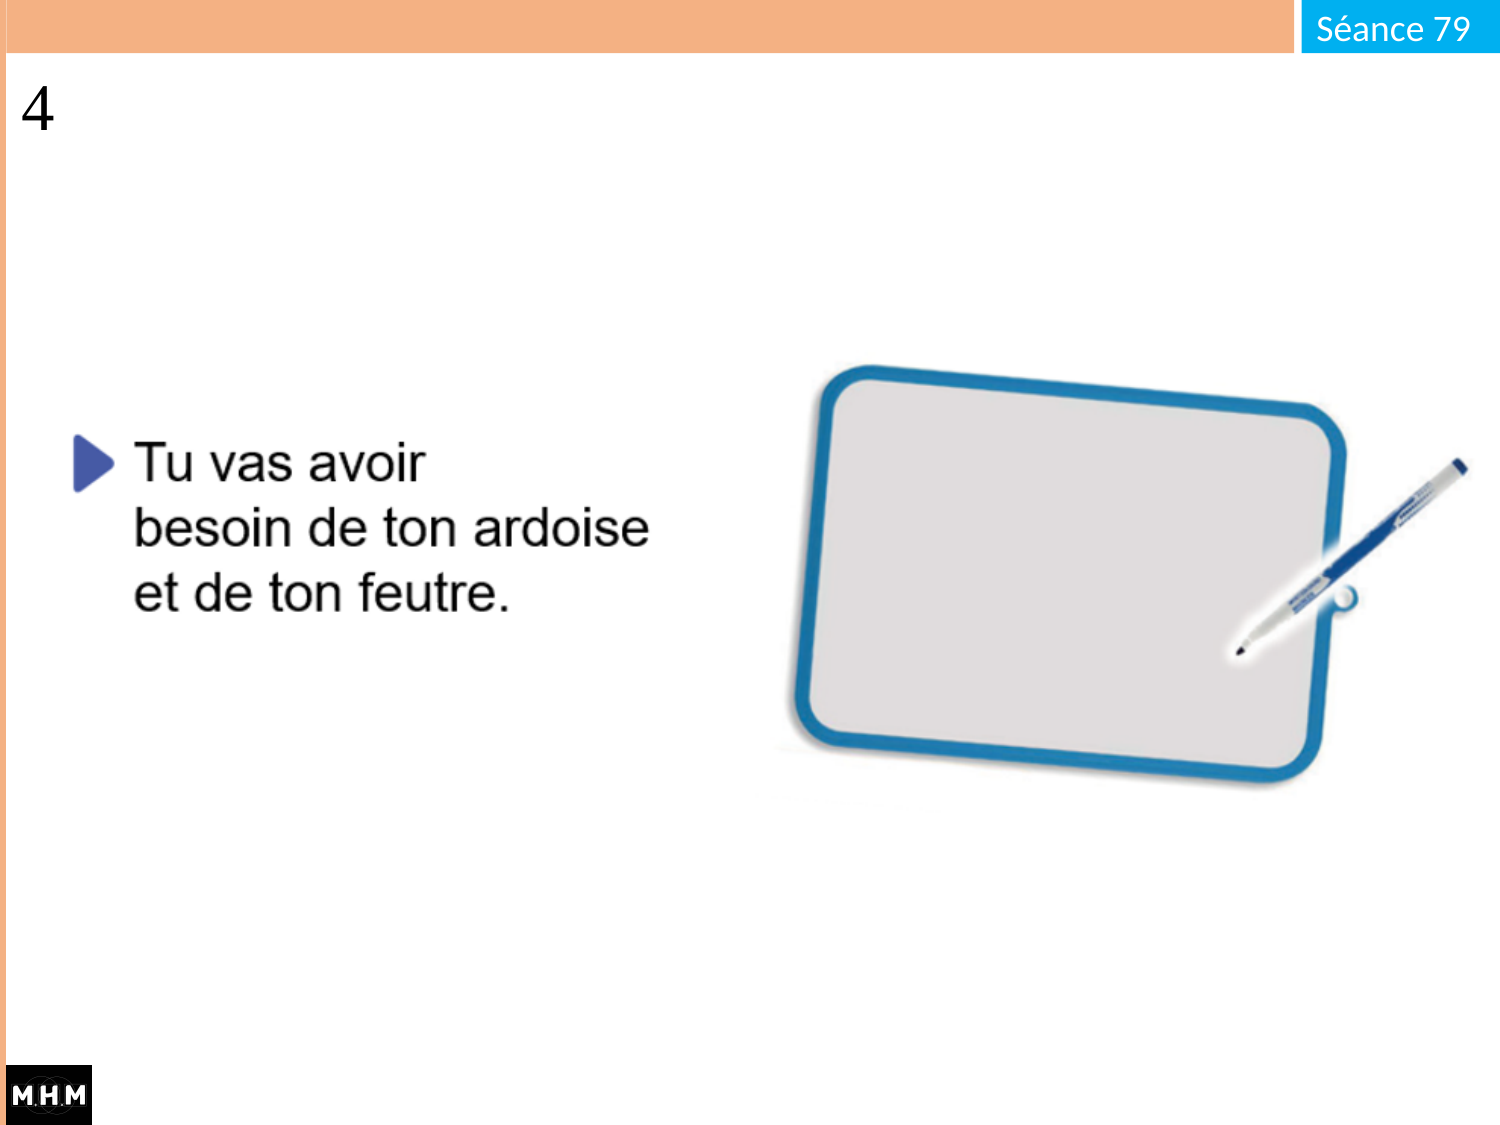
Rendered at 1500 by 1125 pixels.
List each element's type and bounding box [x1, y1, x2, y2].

picture [6, 1065, 92, 1125]
picture [45, 301, 1500, 841]
